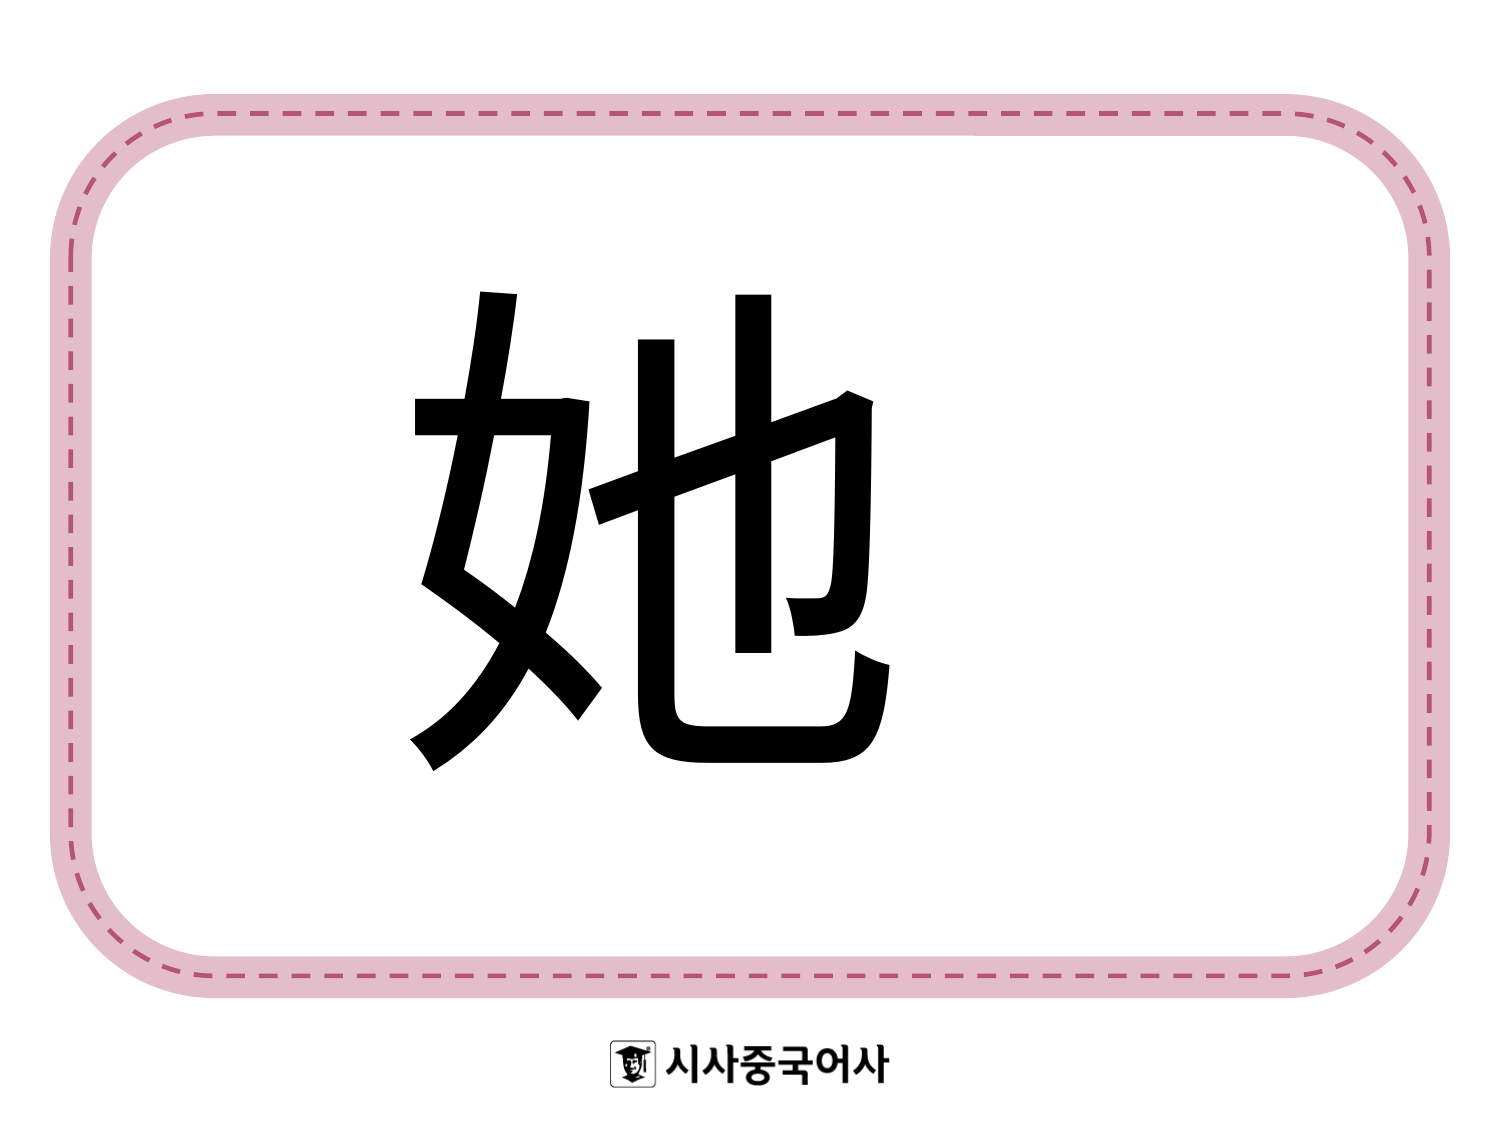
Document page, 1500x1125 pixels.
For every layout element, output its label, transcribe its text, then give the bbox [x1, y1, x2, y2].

picture [602, 1034, 898, 1094]
text_box 她 [145, 189, 1354, 853]
